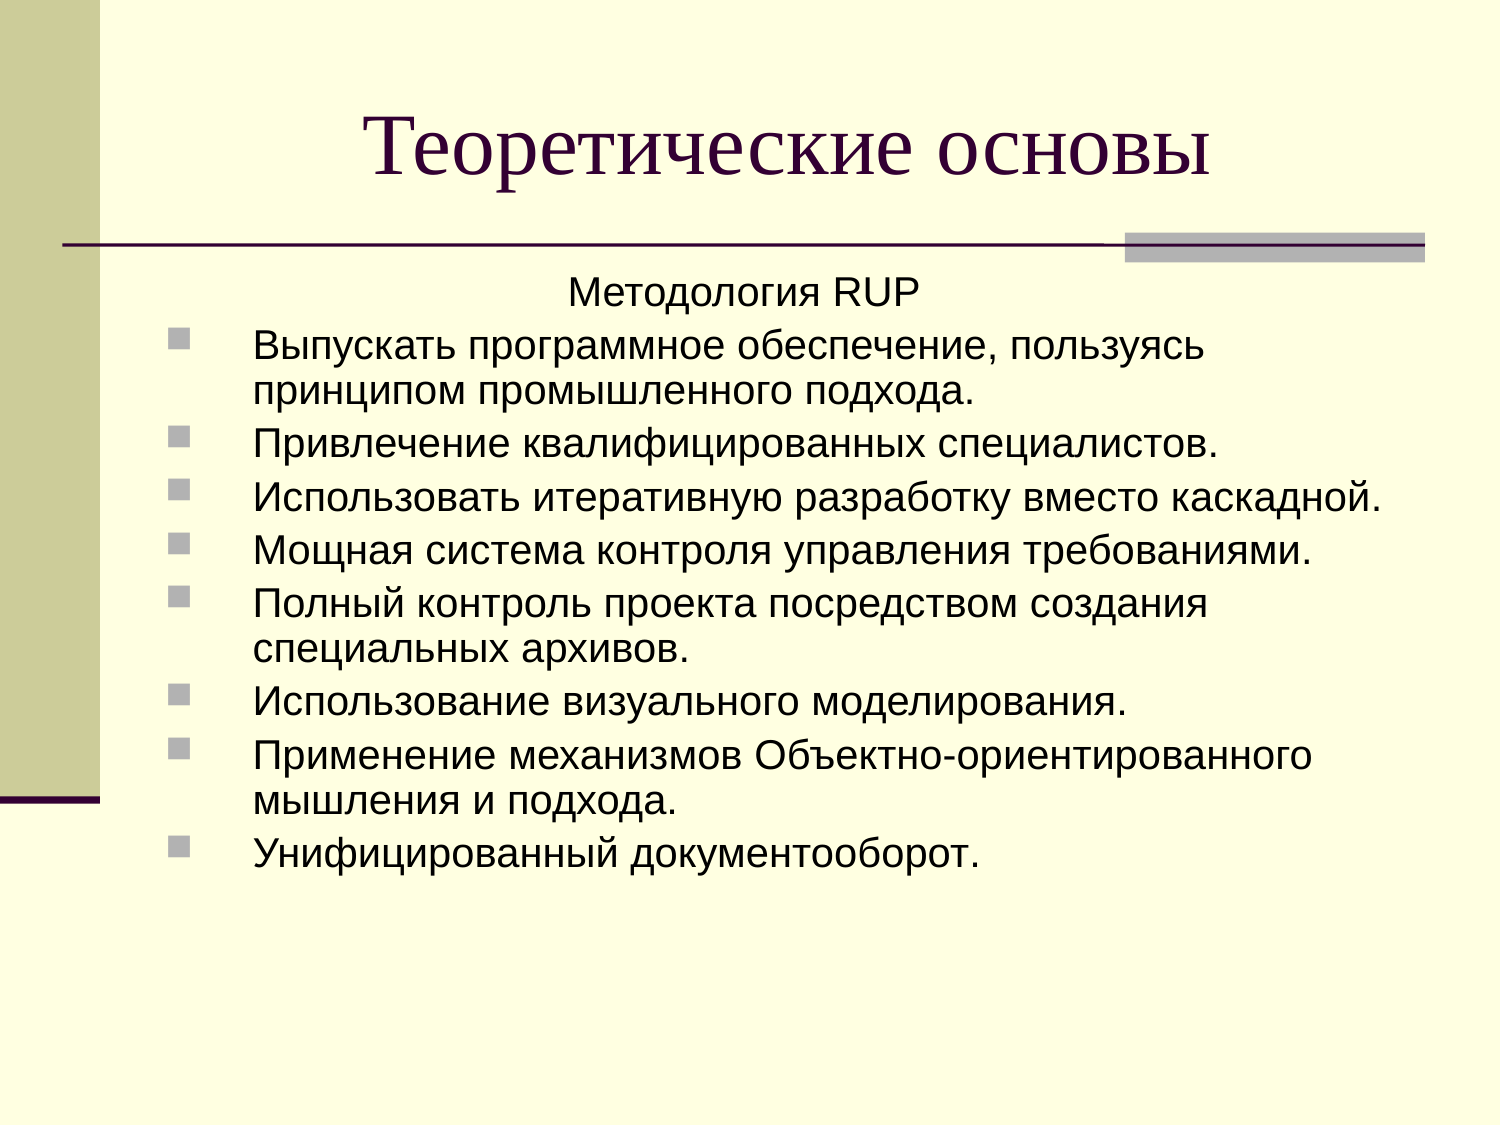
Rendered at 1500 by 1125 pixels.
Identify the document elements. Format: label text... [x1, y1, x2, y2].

list Методология RUP Выпускать программное обеспечение, пользуясь принципом промышленного подхода. Привлечение квалифицированных специалистов. Использовать итеративную разработку вместо каскадной. Мощная система контроля управления требованиями. Полный контроль проекта посредством создания специальных архивов. Использование визуального моделирования. Применение механизмов Объектно-ориентированного мышления и подхода. Унифицированный документооборот. [150, 262, 1425, 1006]
title Теоретические основы [150, 45, 1425, 234]
